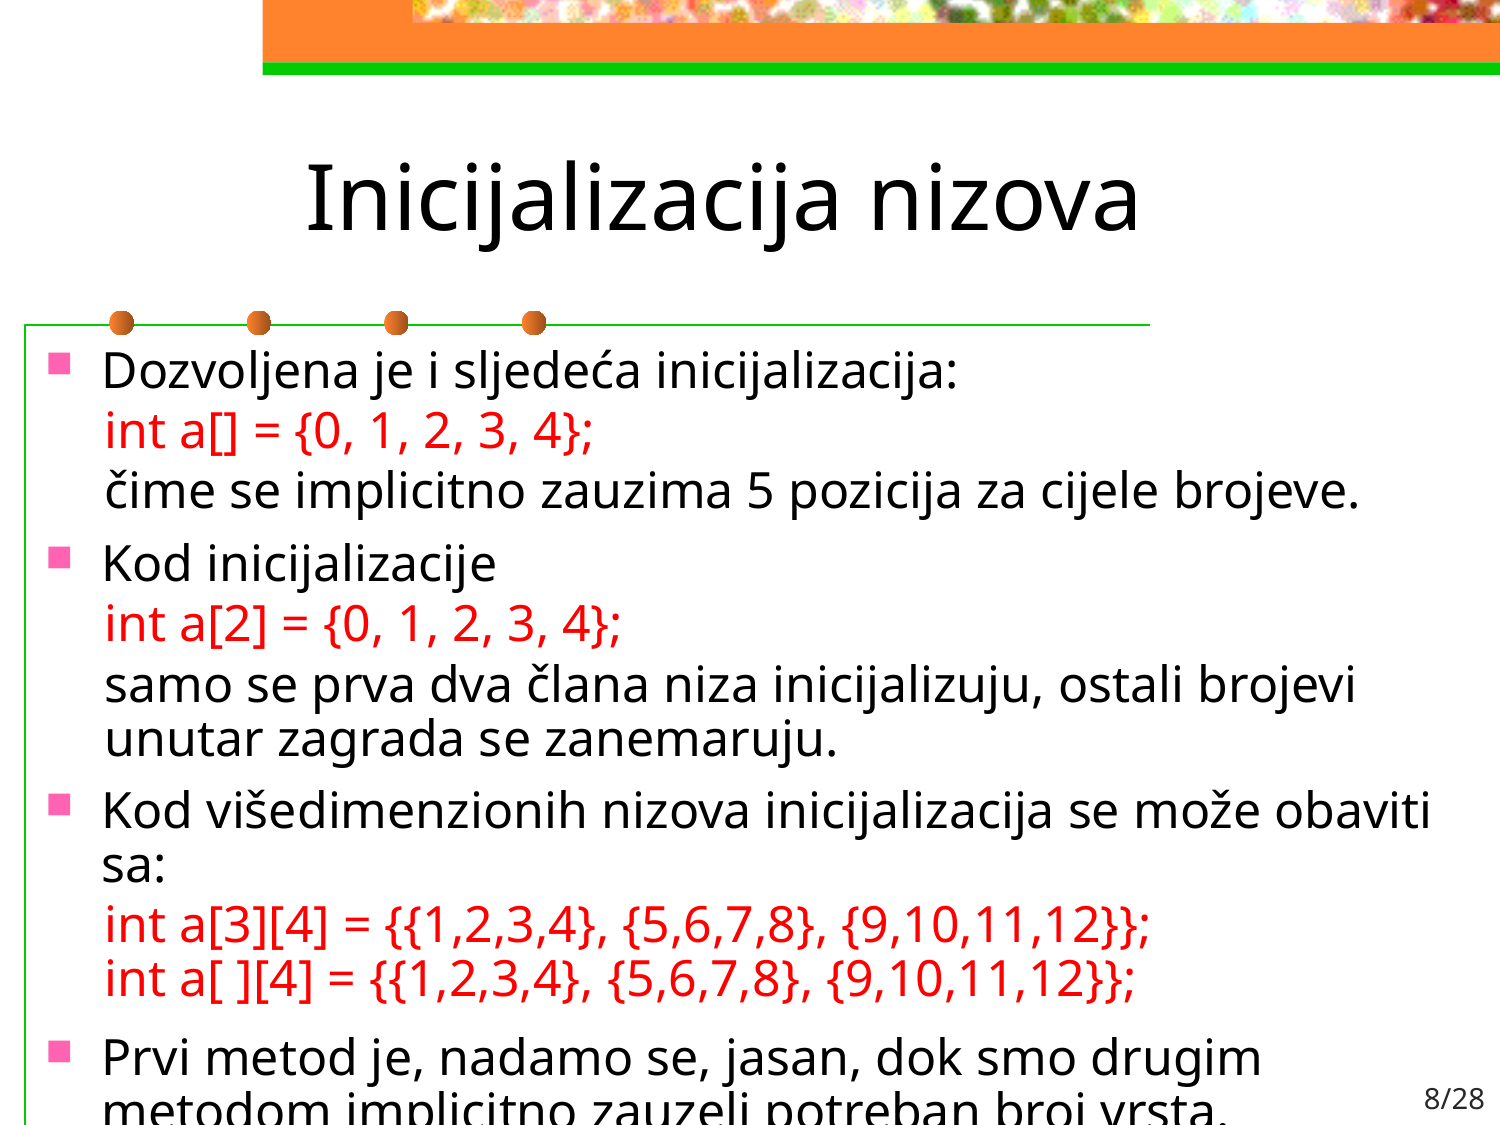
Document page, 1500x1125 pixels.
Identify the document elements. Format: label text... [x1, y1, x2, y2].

text_box 8/28 [1374, 1072, 1500, 1123]
title Inicijalizacija nizova [87, 99, 1363, 288]
list Dozvoljena je i sljedeća inicijalizacija: int a[] = {0, 1, 2, 3, 4}; čime se implicitno zauzima 5 pozicija za cijele brojeve. Kod inicijalizacije int a[2] = {0, 1, 2, 3, 4}; samo se prva dva člana niza inicijalizuju, ostali brojevi unutar zagrada se zanemaruju. Kod višedimenzionih nizova inicijalizacija se može obaviti sa: int a[3][4] = {{1,2,3,4}, {5,6,7,8}, {9,10,11,12}}; int a[ ][4] = {{1,2,3,4}, {5,6,7,8}, {9,10,11,12}}; Prvi metod je, nadamo se, jasan, dok smo drugim metodom implicitno zauzeli potreban broj vrsta. [30, 337, 1460, 1070]
picture [412, 0, 1500, 23]
